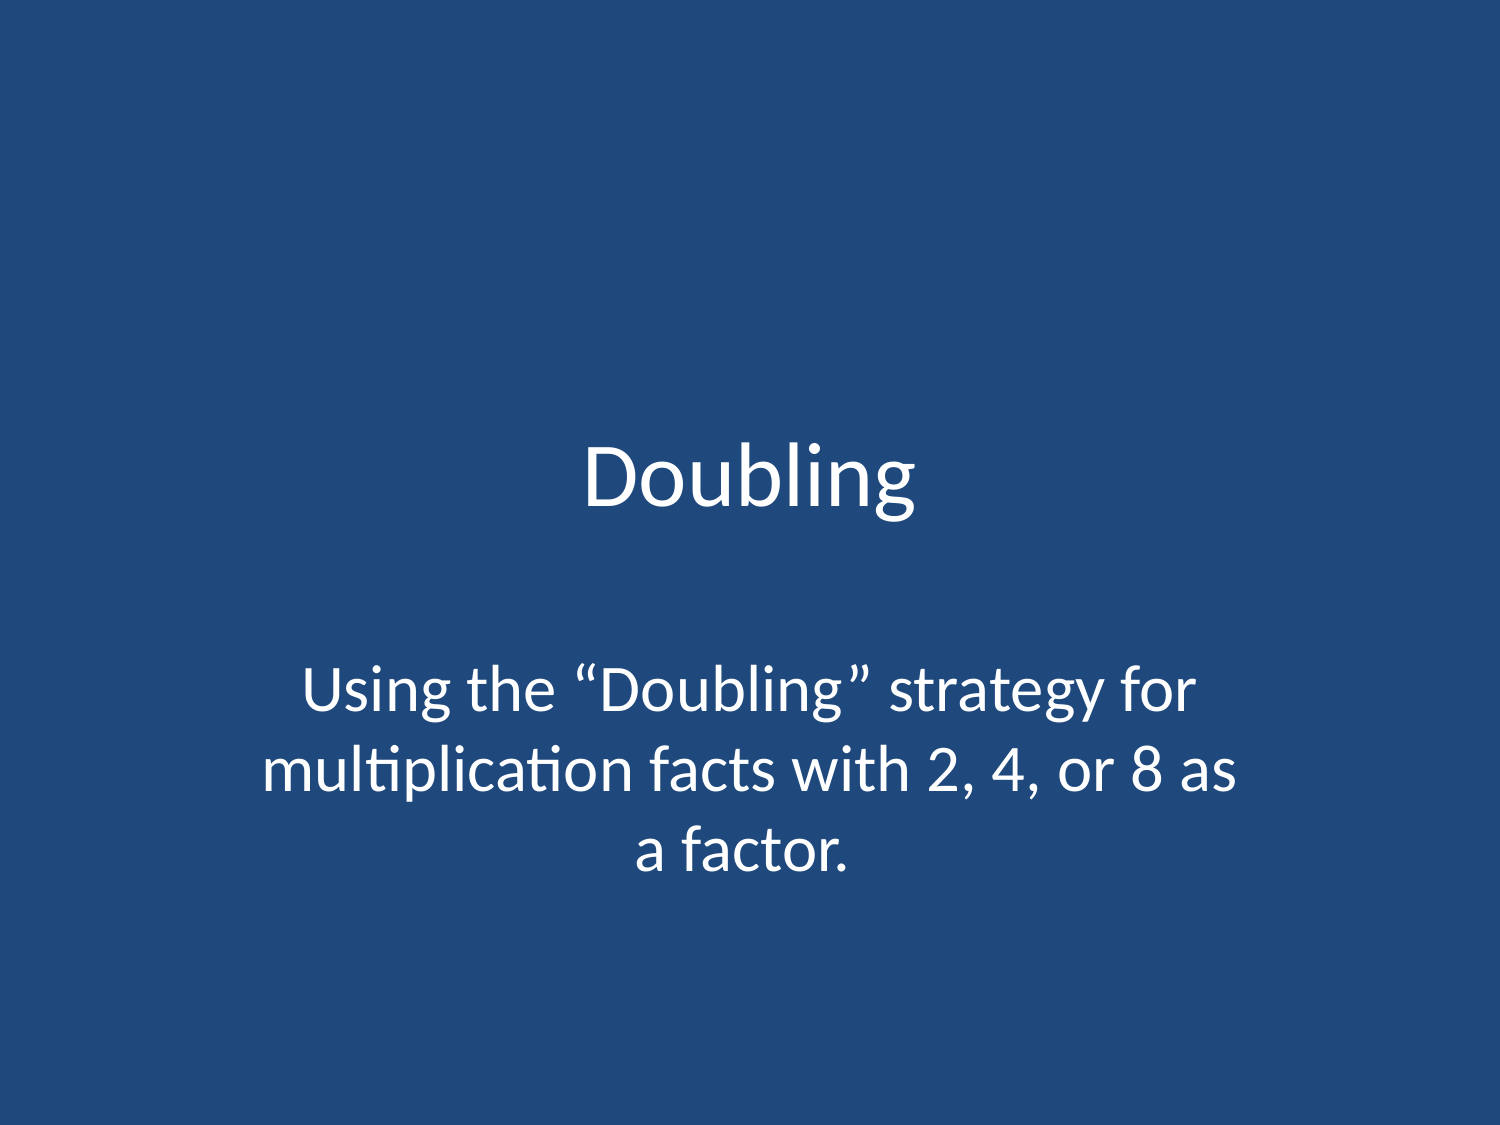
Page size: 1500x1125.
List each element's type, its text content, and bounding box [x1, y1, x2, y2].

title Doubling [112, 349, 1388, 591]
subtitle Using the “Doubling” strategy for multiplication facts with 2, 4, or 8 as a factor. [225, 637, 1275, 925]
